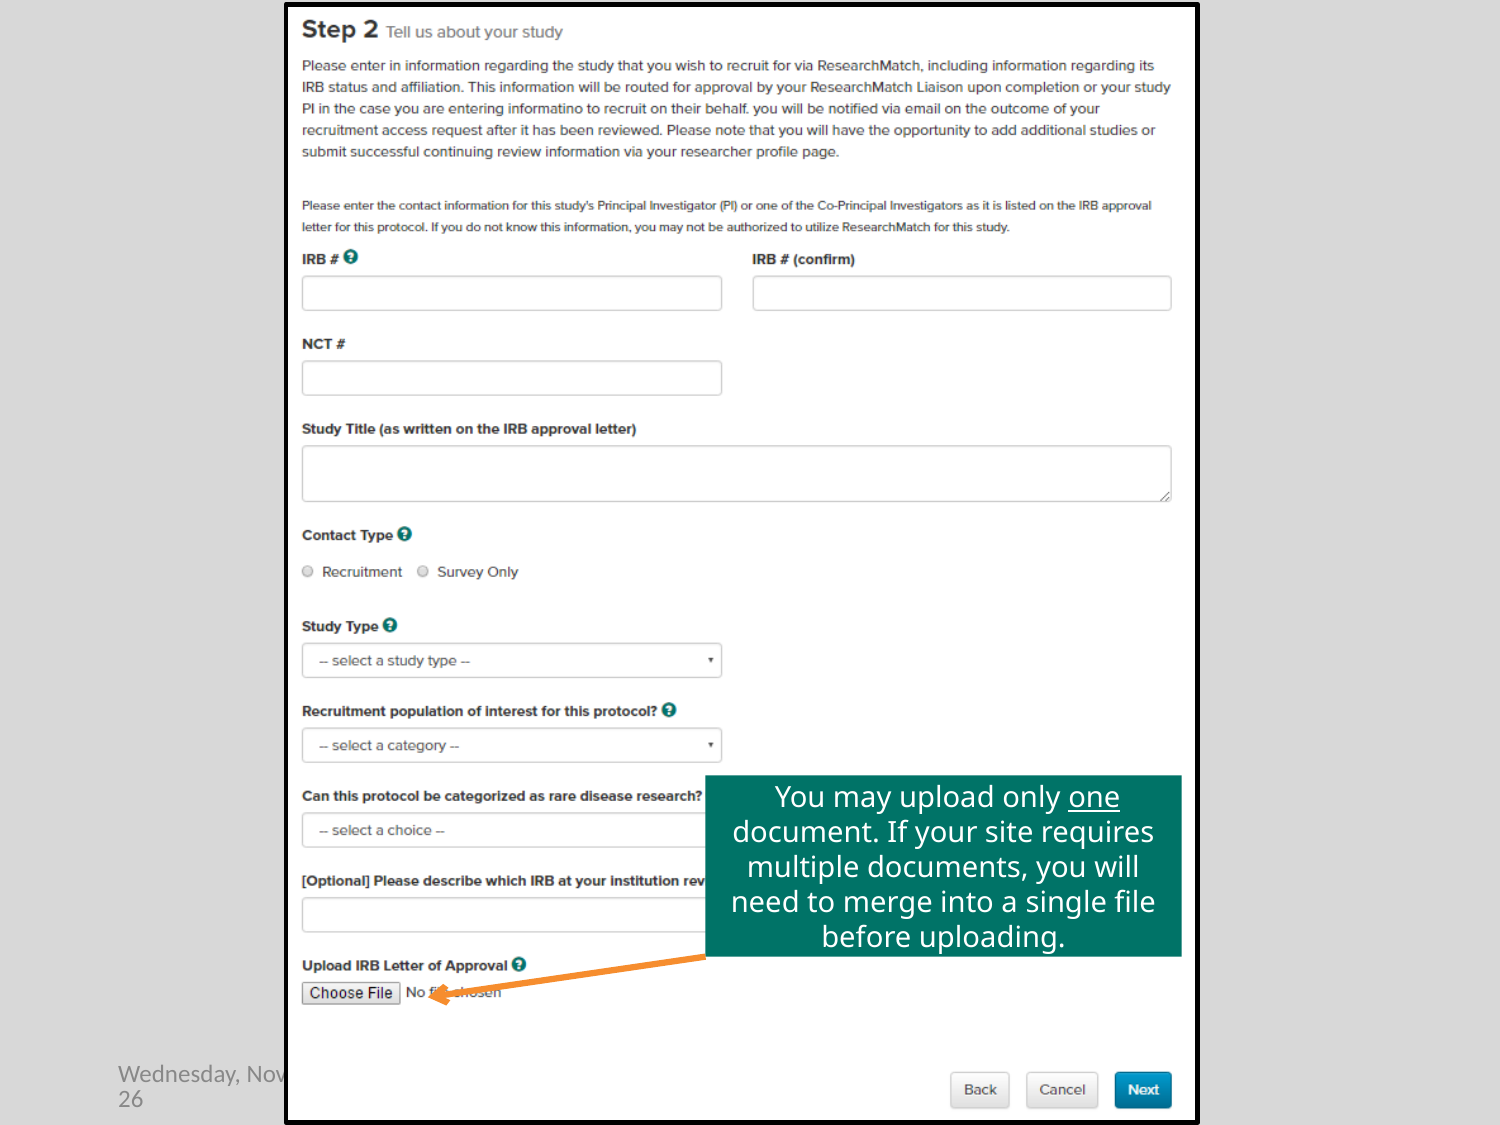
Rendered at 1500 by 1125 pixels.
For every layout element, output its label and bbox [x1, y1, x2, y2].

text_box [427, 956, 706, 998]
slide_number [103, 1042, 282, 1103]
picture [287, 6, 1196, 1121]
